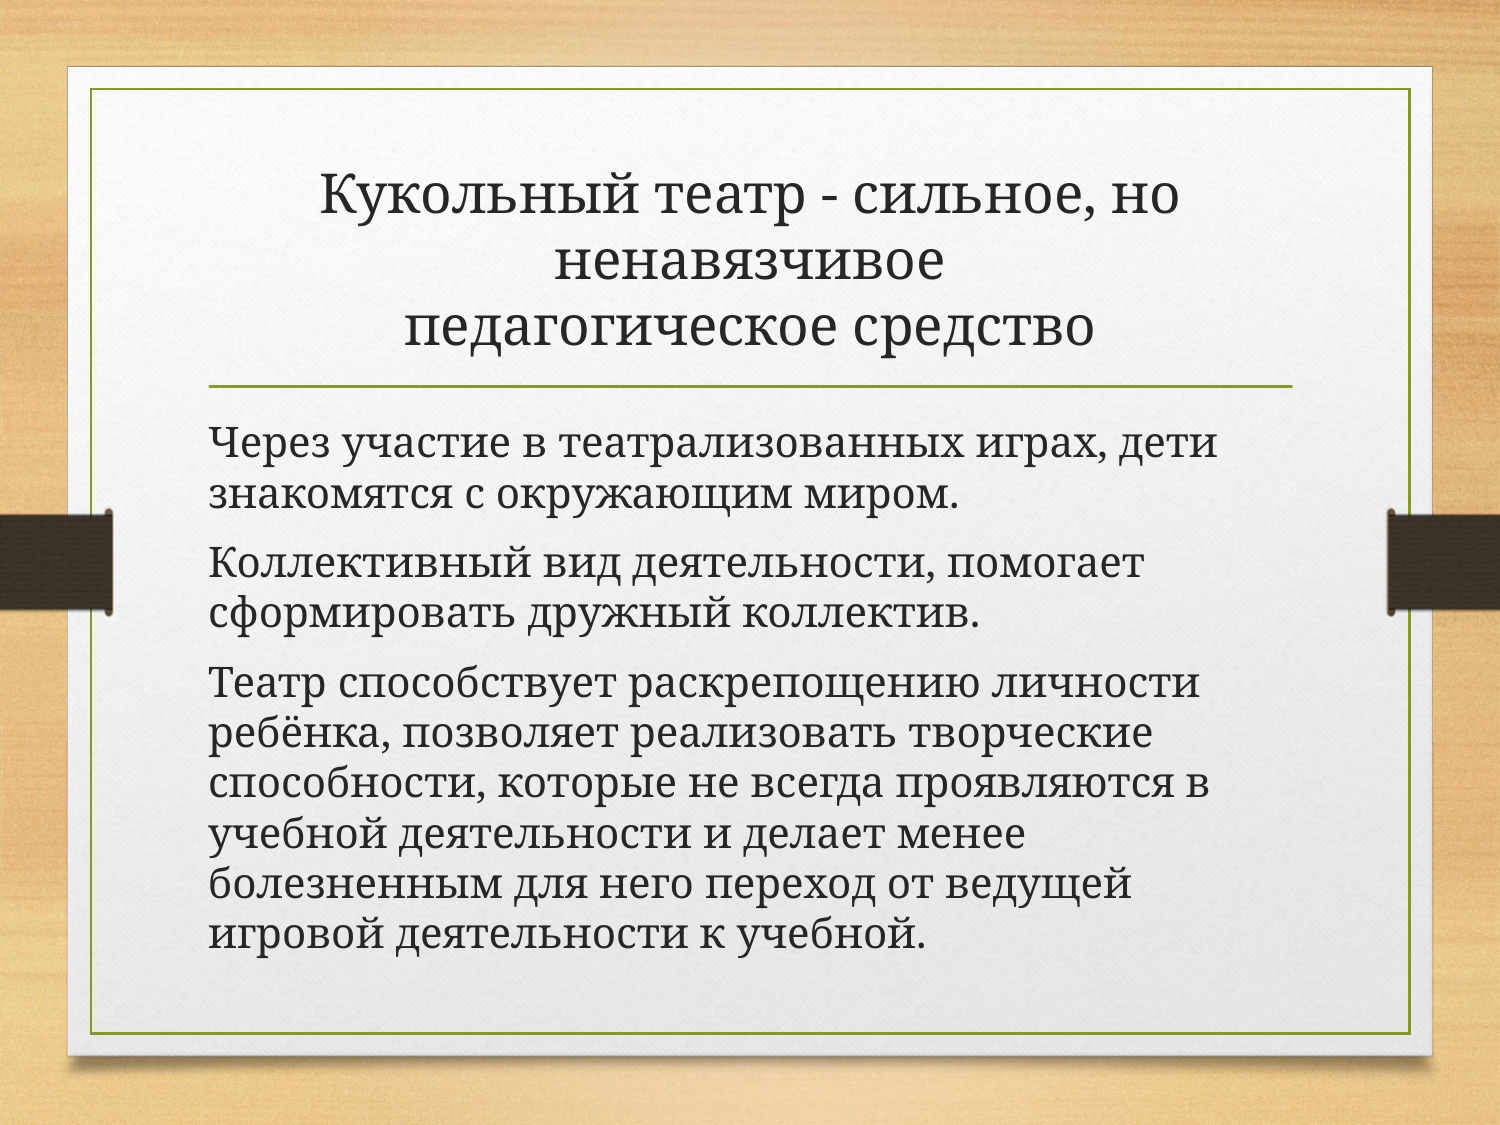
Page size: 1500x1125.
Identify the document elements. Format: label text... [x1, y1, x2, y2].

picture [0, 0, 1500, 1125]
list Через участие в театрализованных играх, дети знакомятся с окружающим миром. Коллективный вид деятельности, помогает сформировать дружный коллектив. Театр способствует раскрепощению личности ребёнка, позволяет реализовать творческие способности, которые не всегда проявляются в учебной деятельности и делает менее болезненным для него переход от ведущей игровой деятельности к учебной. [193, 408, 1309, 974]
title Кукольный театр - сильное, но ненавязчивое педагогическое средство [193, 150, 1309, 365]
